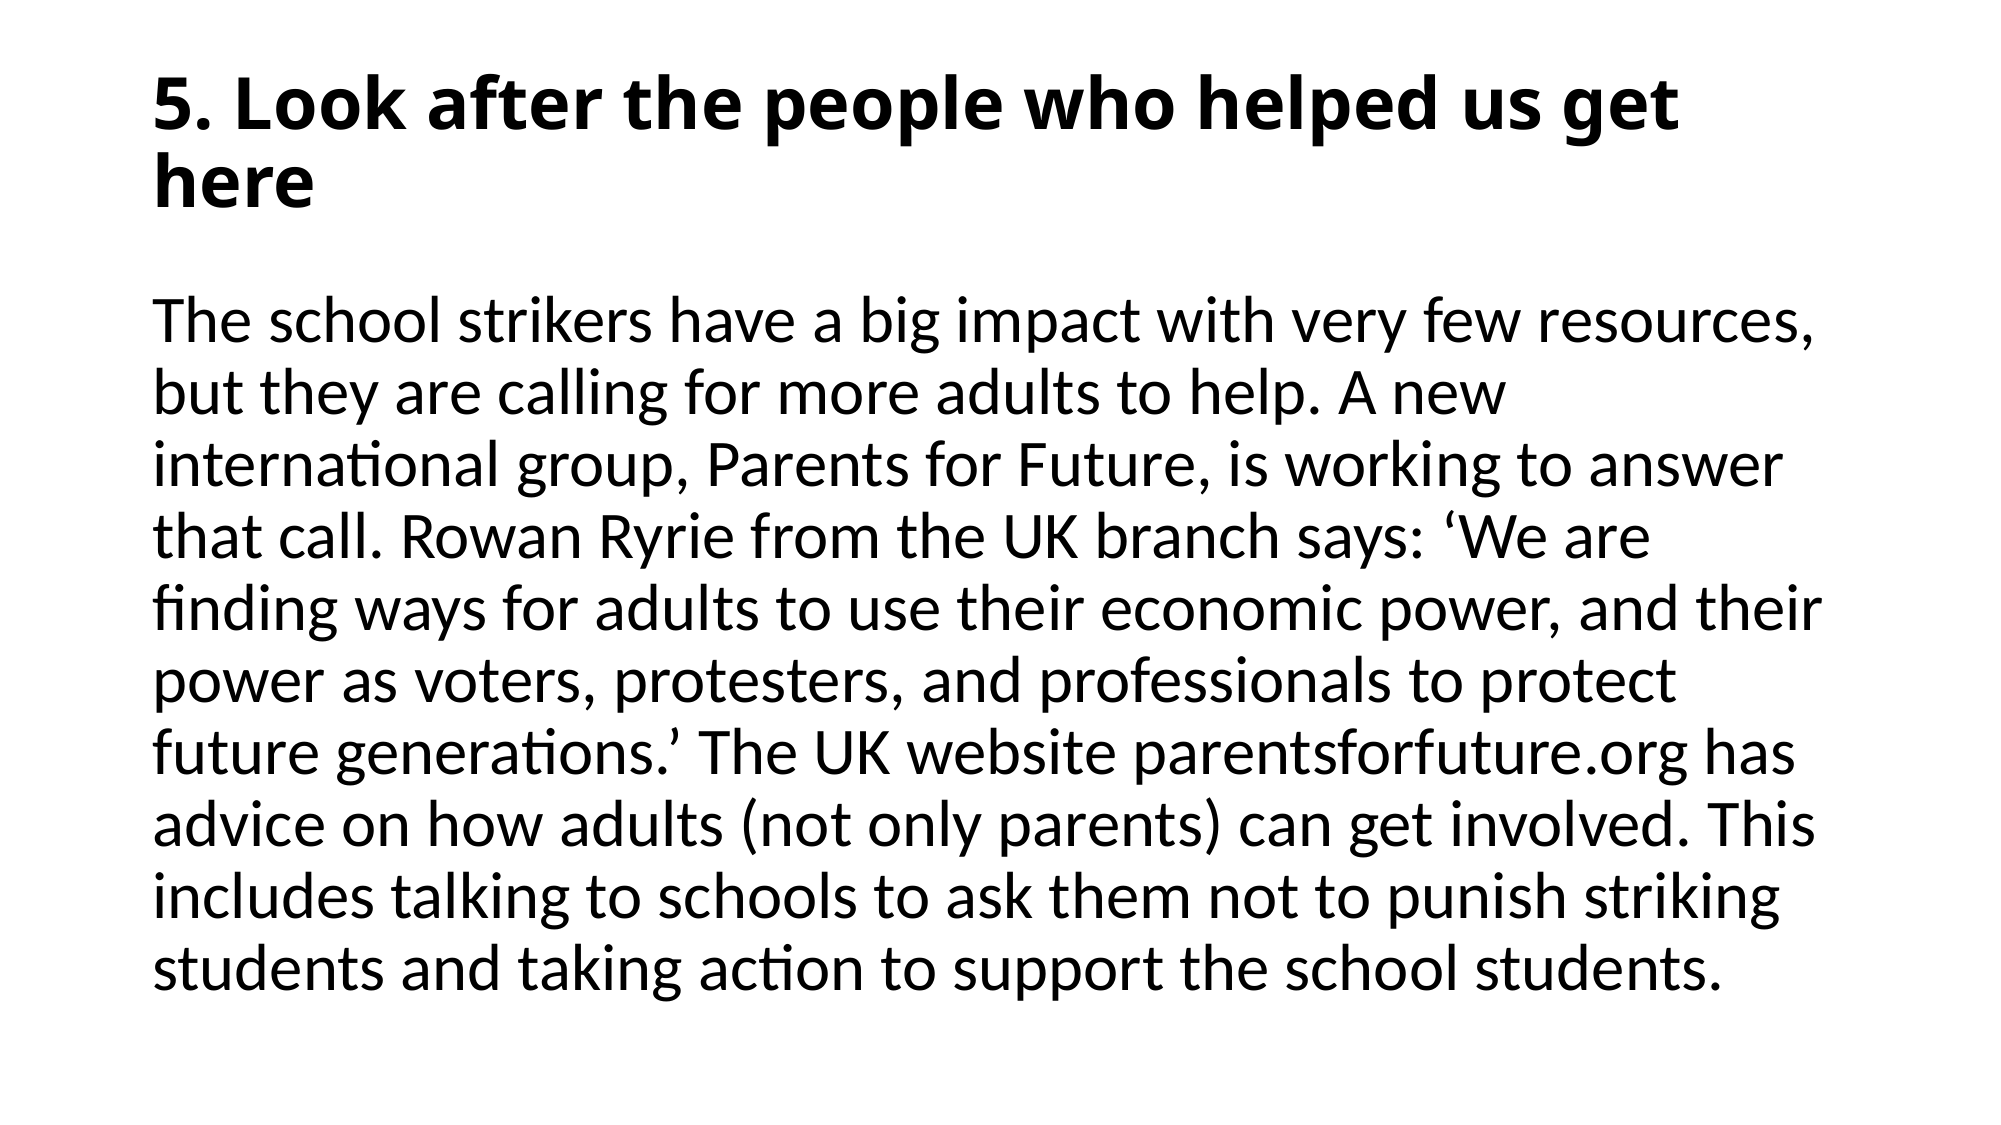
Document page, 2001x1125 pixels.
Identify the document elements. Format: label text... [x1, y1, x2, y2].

list The school strikers have a big impact with very few resources, but they are calling for more adults to help. A new international group, Parents for Future, is working to answer that call. Rowan Ryrie from the UK branch says: ‘We are finding ways for adults to use their economic power, and their power as voters, protesters, and professionals to protect future generations.’ The UK website parentsforfuture.org has advice on how adults (not only parents) can get involved. This includes talking to schools to ask them not to punish striking students and taking action to support the school students. [137, 277, 1863, 1014]
title 5. Look after the people who helped us get here [137, 59, 1863, 232]
